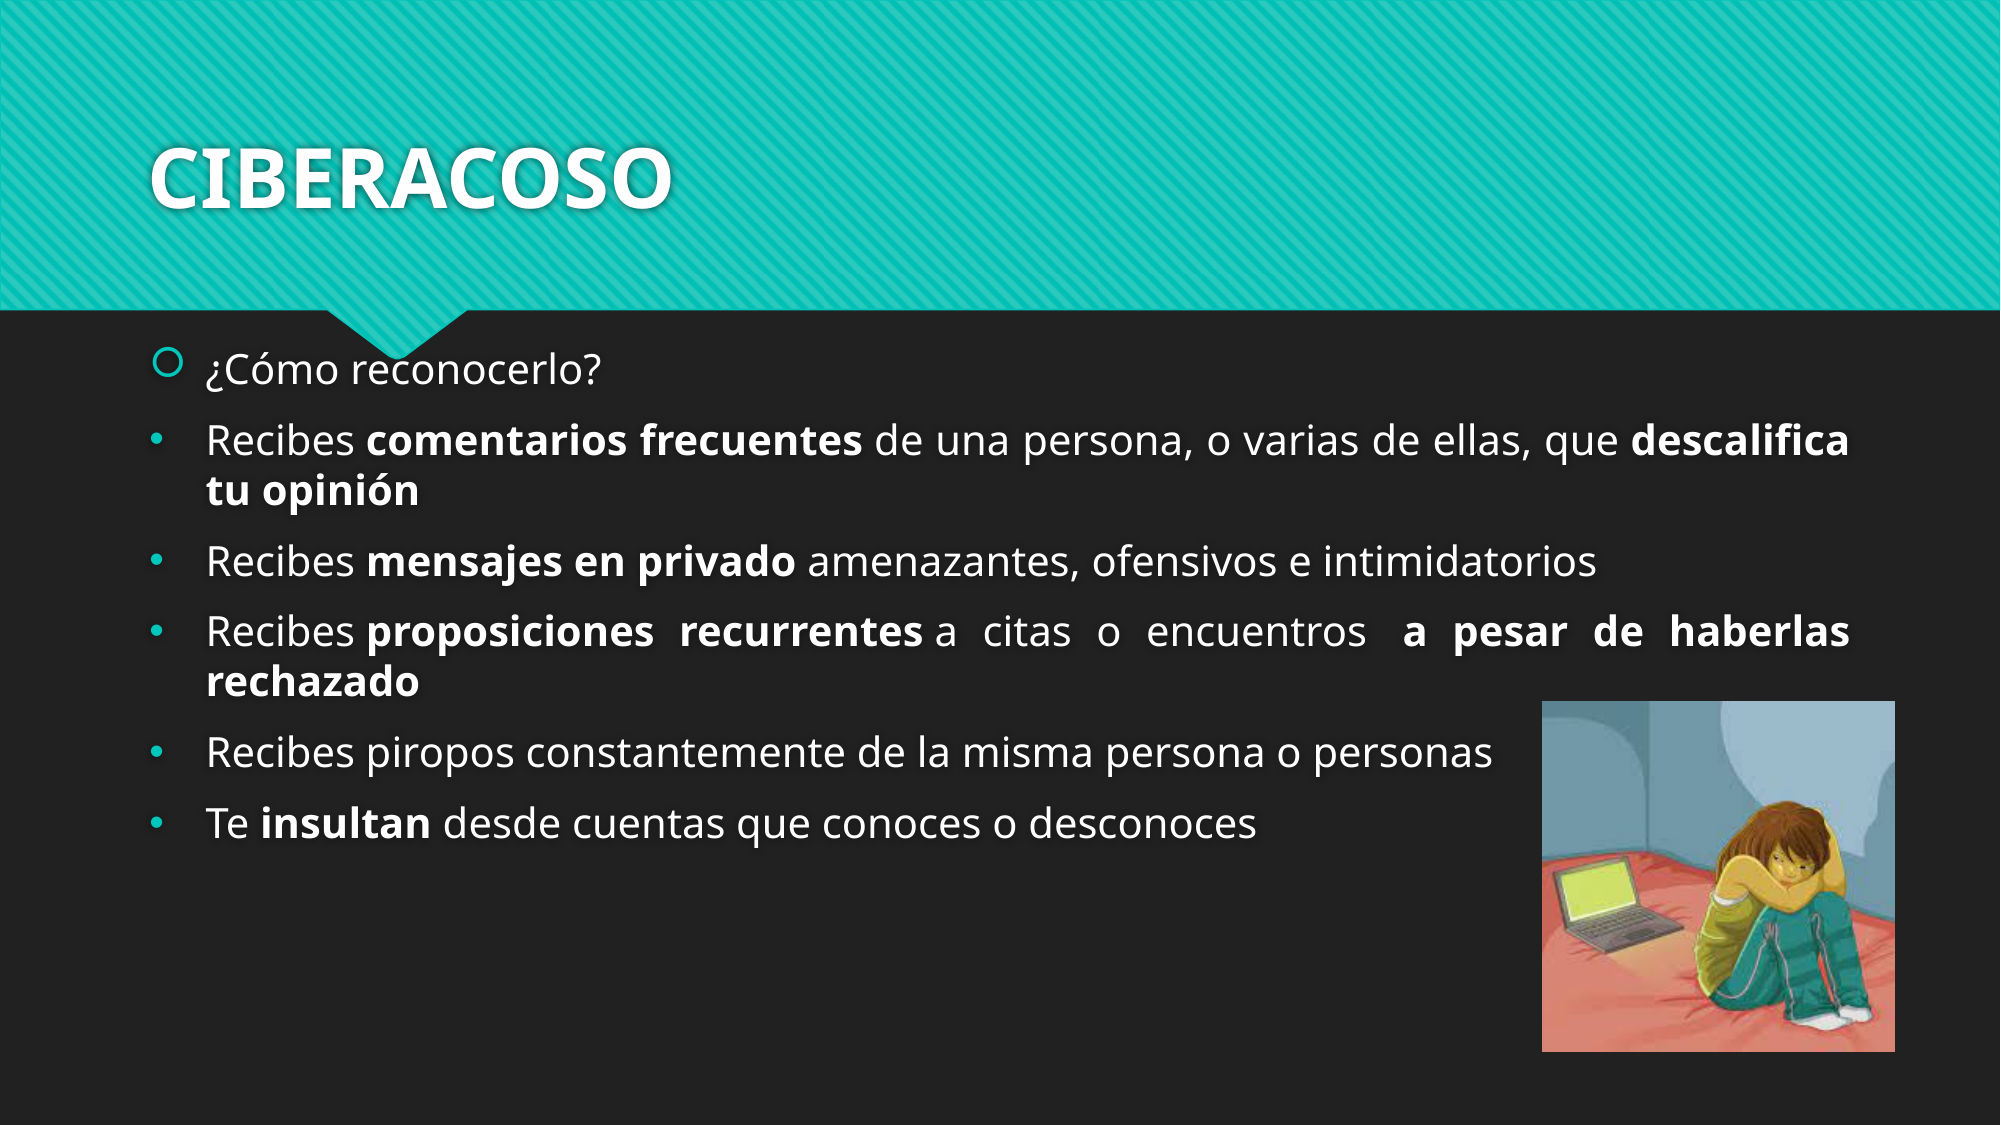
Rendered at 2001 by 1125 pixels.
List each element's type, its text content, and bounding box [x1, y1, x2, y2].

picture [1542, 701, 1895, 1052]
list ¿Cómo reconocerlo? Recibes comentarios frecuentes de una persona, o varias de ellas, que descalifica tu opinión Recibes mensajes en privado amenazantes, ofensivos e intimidatorios Recibes proposiciones recurrentes a citas o encuentros a pesar de haberlas rechazado Recibes piropos constantemente de la misma persona o personas Te insultan desde cuentas que conoces o desconoces [134, 364, 1866, 962]
title CIBERACOSO [132, 73, 1868, 233]
